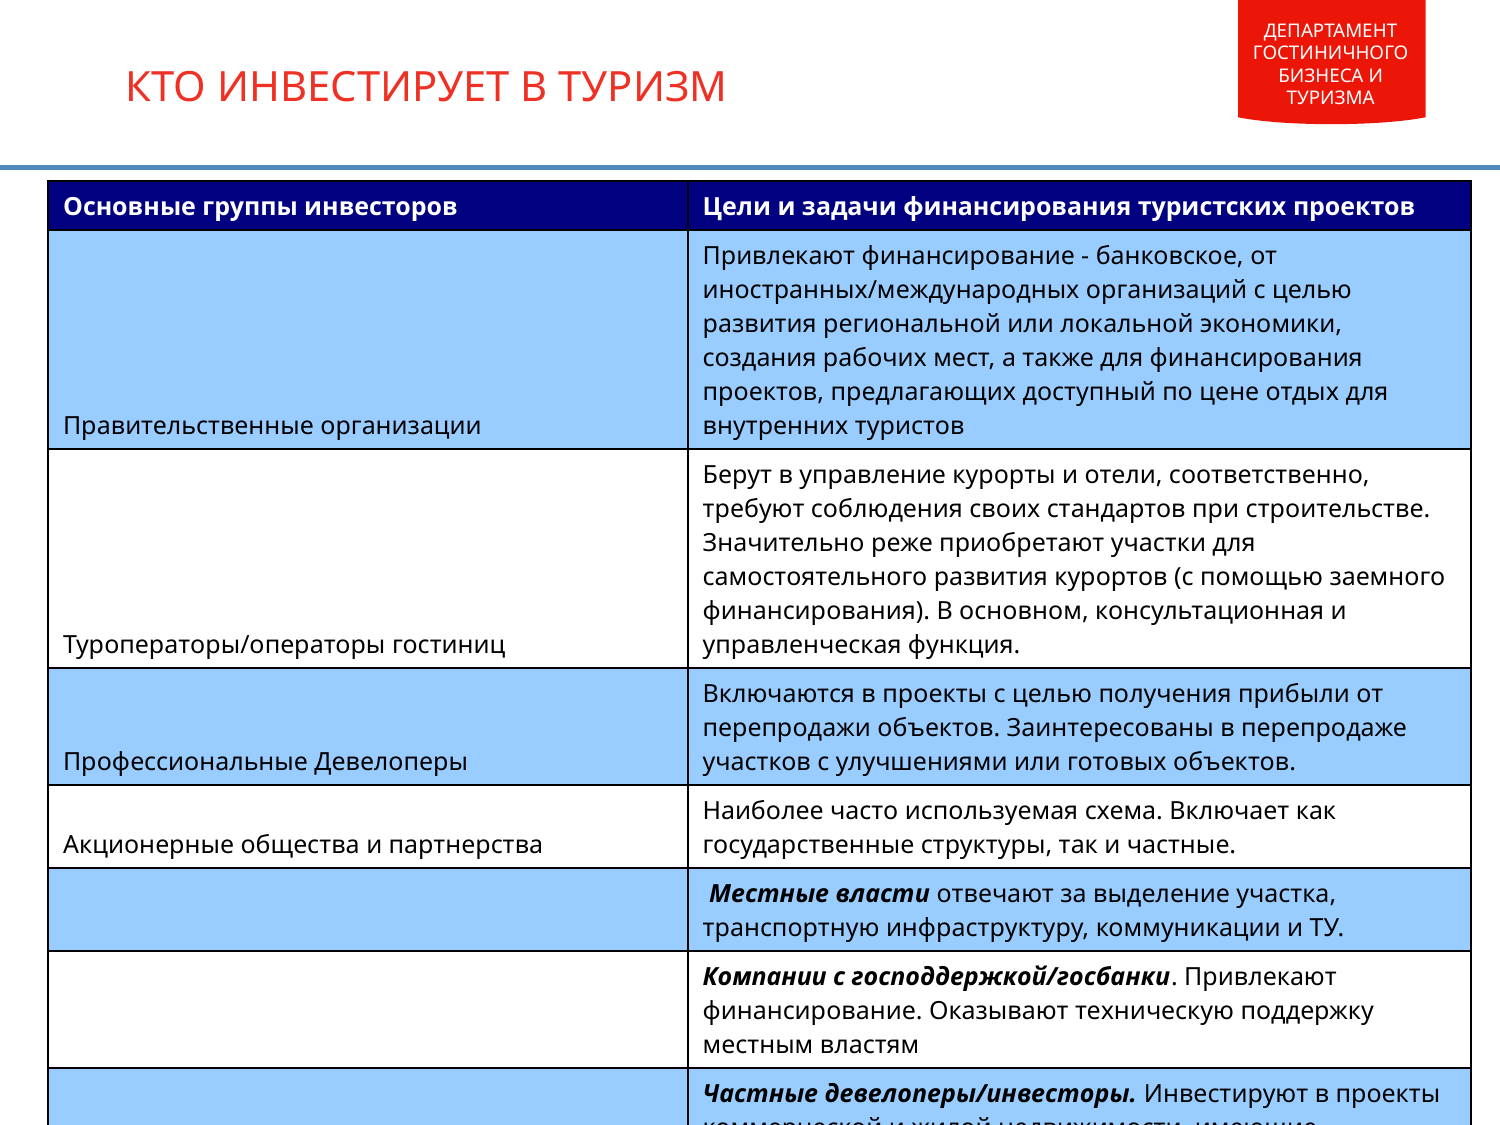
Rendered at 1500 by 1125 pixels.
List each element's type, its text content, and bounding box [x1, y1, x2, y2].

table_header Основные группы инвесторов [49, 182, 687, 229]
title КТО ИНВЕСТИРУЕТ В ТУРИЗМ [110, 52, 1236, 118]
table_cell [49, 952, 687, 1067]
table_cell Частные девелоперы/инвесторы. Инвестируют в проекты коммерческой и жилой недвижимости, имеющие коммерческую ценность/привлекательность. Берут на себя продвижение курорта [689, 1069, 1470, 1125]
table_cell Местные власти отвечают за выделение участка, транспортную инфраструктуру, коммуникации и ТУ. [689, 869, 1470, 950]
table_cell [49, 1069, 687, 1125]
table_cell Берут в управление курорты и отели, соответственно, требуют соблюдения своих стандартов при строительстве. Значительно реже приобретают участки для самостоятельного развития курортов (с помощью заемного финансирования). В основном, консультационная и управленческая функция. [689, 450, 1470, 667]
table_cell [49, 869, 687, 950]
table_cell Привлекают финансирование - банковское, от иностранных/международных организаций с целью развития региональной или локальной экономики, создания рабочих мест, а также для финансирования проектов, предлагающих доступный по цене отдых для внутренних туристов [689, 231, 1470, 448]
table_cell Туроператоры/операторы гостиниц [49, 450, 687, 667]
table_cell Компании с господдержкой/госбанки. Привлекают финансирование. Оказывают техническую поддержку местным властям [689, 952, 1470, 1067]
table_cell Акционерные общества и партнерства [49, 786, 687, 867]
table_cell Включаются в проекты с целью получения прибыли от перепродажи объектов. Заинтересованы в перепродаже участков с улучшениями или готовых объектов. [689, 669, 1470, 784]
table_cell Наиболее часто используемая схема. Включает как государственные структуры, так и частные. [689, 786, 1470, 867]
table_header Цели и задачи финансирования туристских проектов [689, 182, 1470, 229]
table_cell Профессиональные Девелоперы [49, 669, 687, 784]
table_cell Правительственные организации [49, 231, 687, 448]
